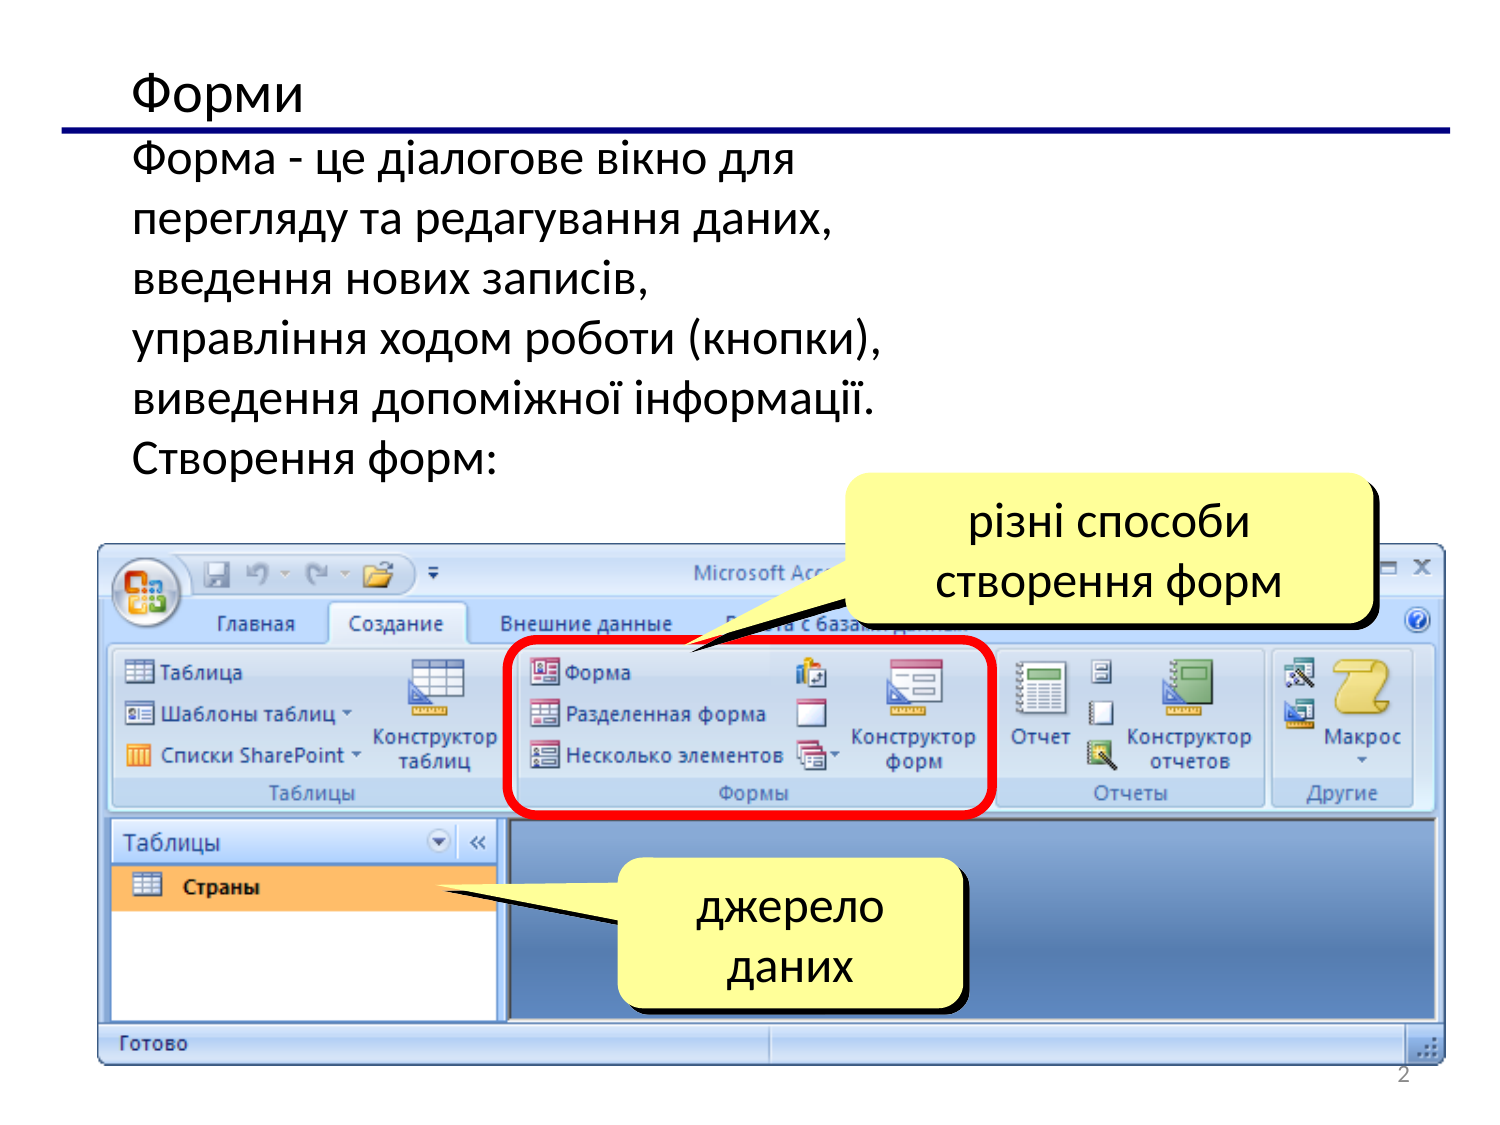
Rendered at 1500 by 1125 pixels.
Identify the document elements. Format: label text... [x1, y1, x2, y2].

text_box різні способи створення форм [845, 472, 1374, 542]
slide_number 2 [1074, 1074, 1425, 1103]
picture [97, 543, 1447, 1066]
text_box Форми Форма - це діалогове вікно для перегляду та редагування даних, введення нових записів, управління ходом роботи (кнопки), виведення допоміжної інформації. Створення форм: [117, 46, 938, 492]
